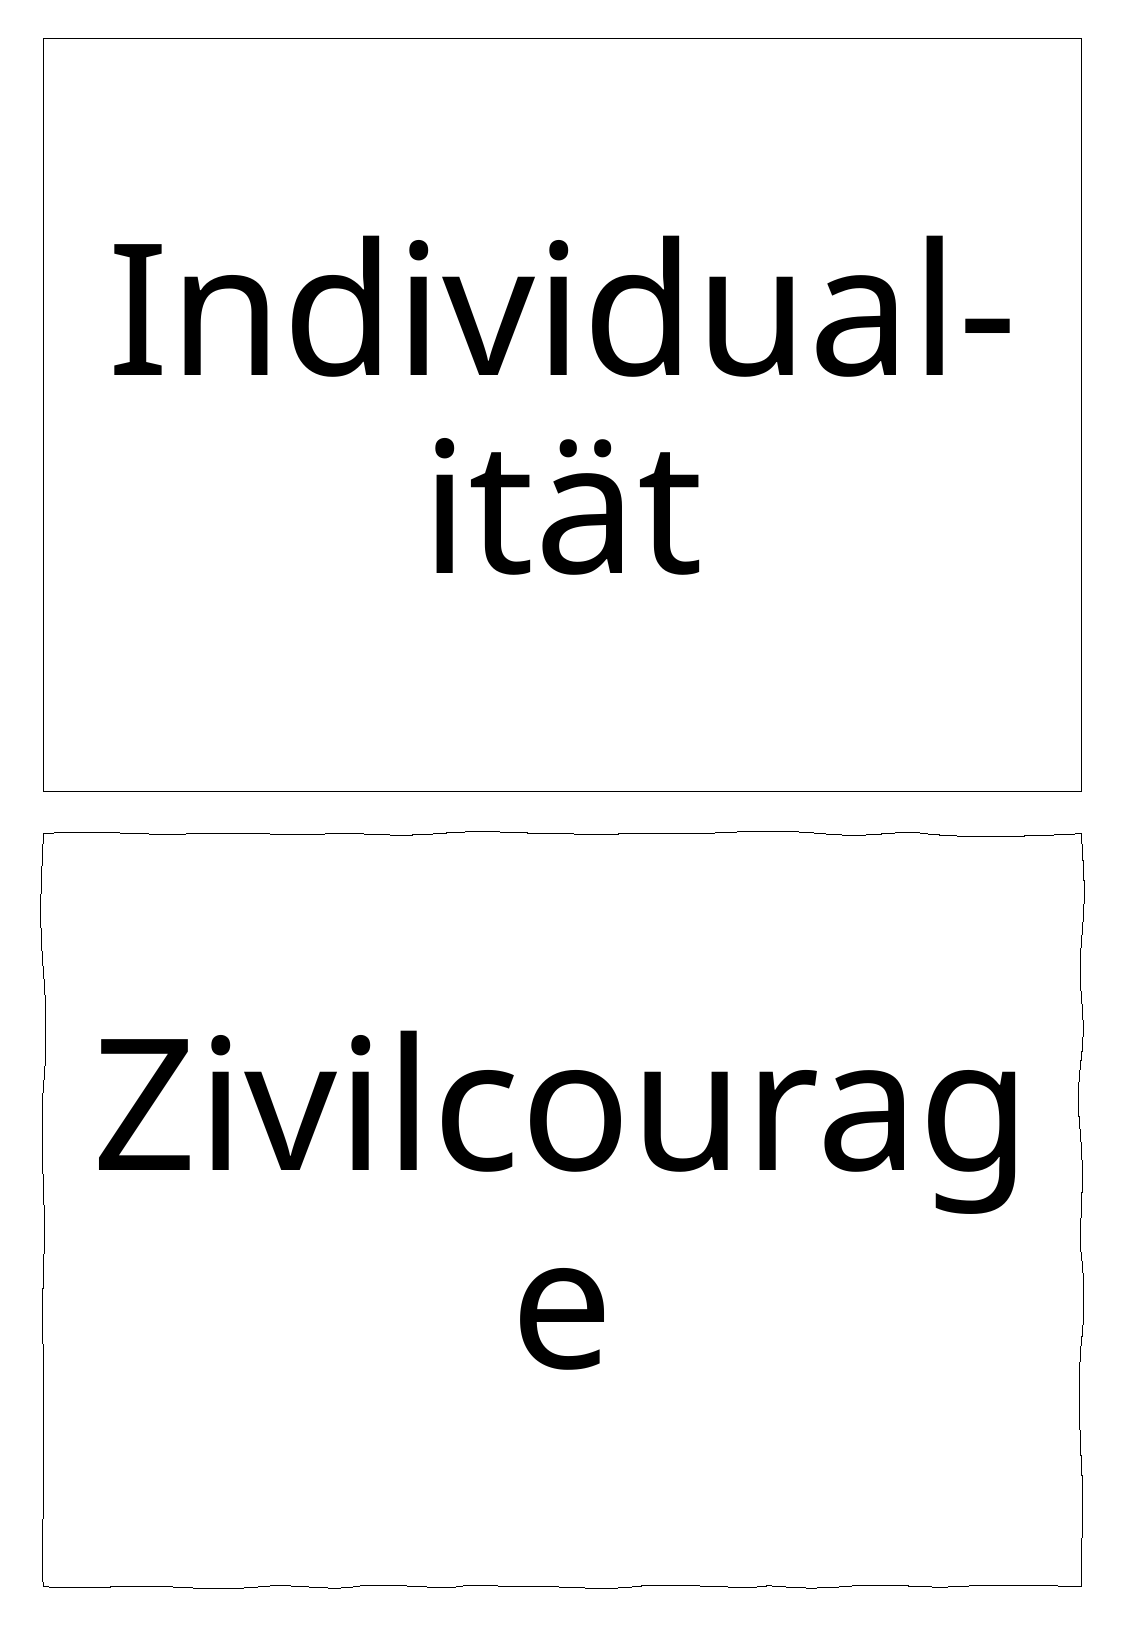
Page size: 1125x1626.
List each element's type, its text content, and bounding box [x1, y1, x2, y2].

title Individual-ität [43, 38, 1082, 792]
text_box Zivilcourage [40, 830, 1085, 1590]
